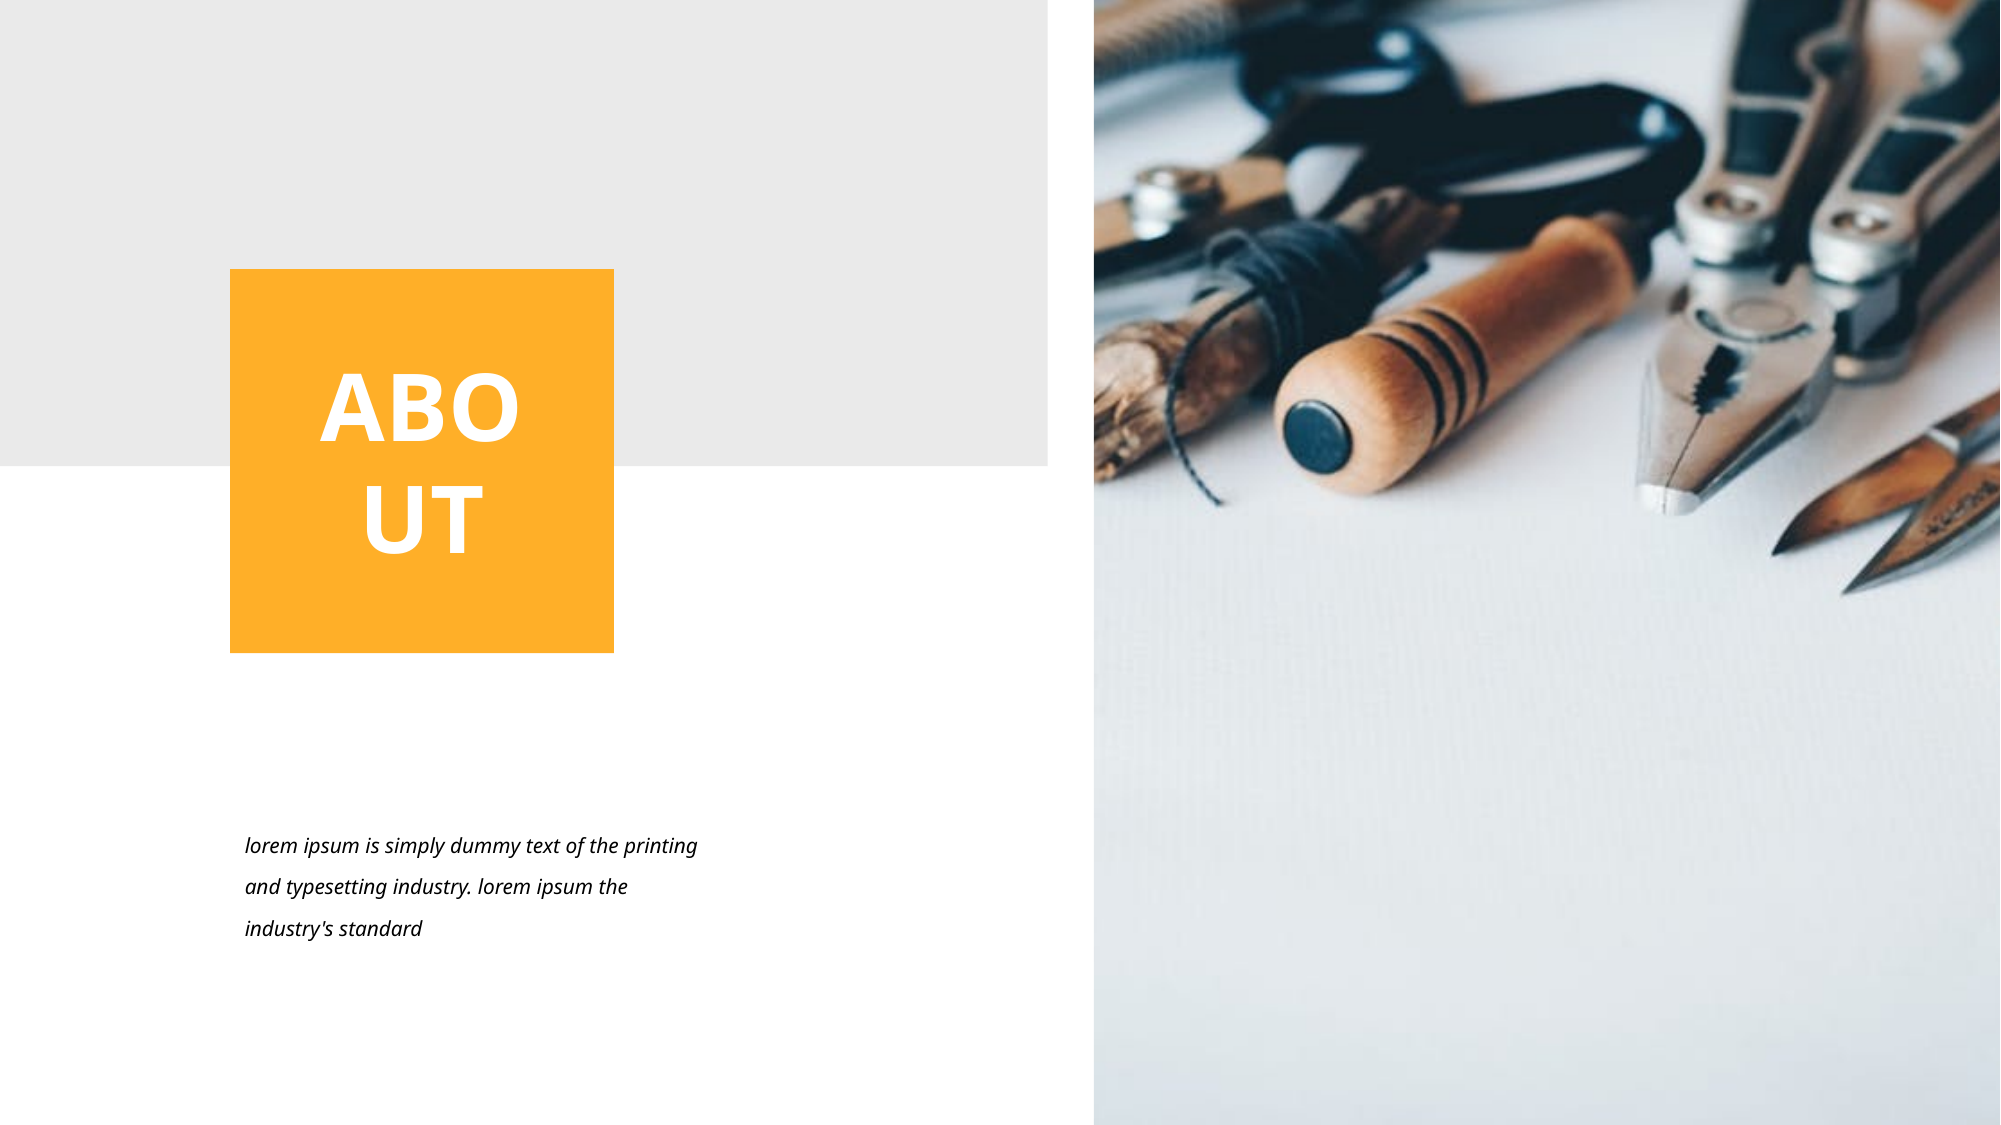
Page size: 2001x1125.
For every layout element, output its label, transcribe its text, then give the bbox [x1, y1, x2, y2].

picture [1093, 0, 2000, 1125]
text_box lorem ipsum is simply dummy text of the printing and typesetting industry. lorem ipsum the industry's standard [230, 808, 726, 949]
text_box [229, 268, 615, 654]
text_box ABO UT [273, 339, 571, 580]
text_box [0, 0, 1049, 467]
